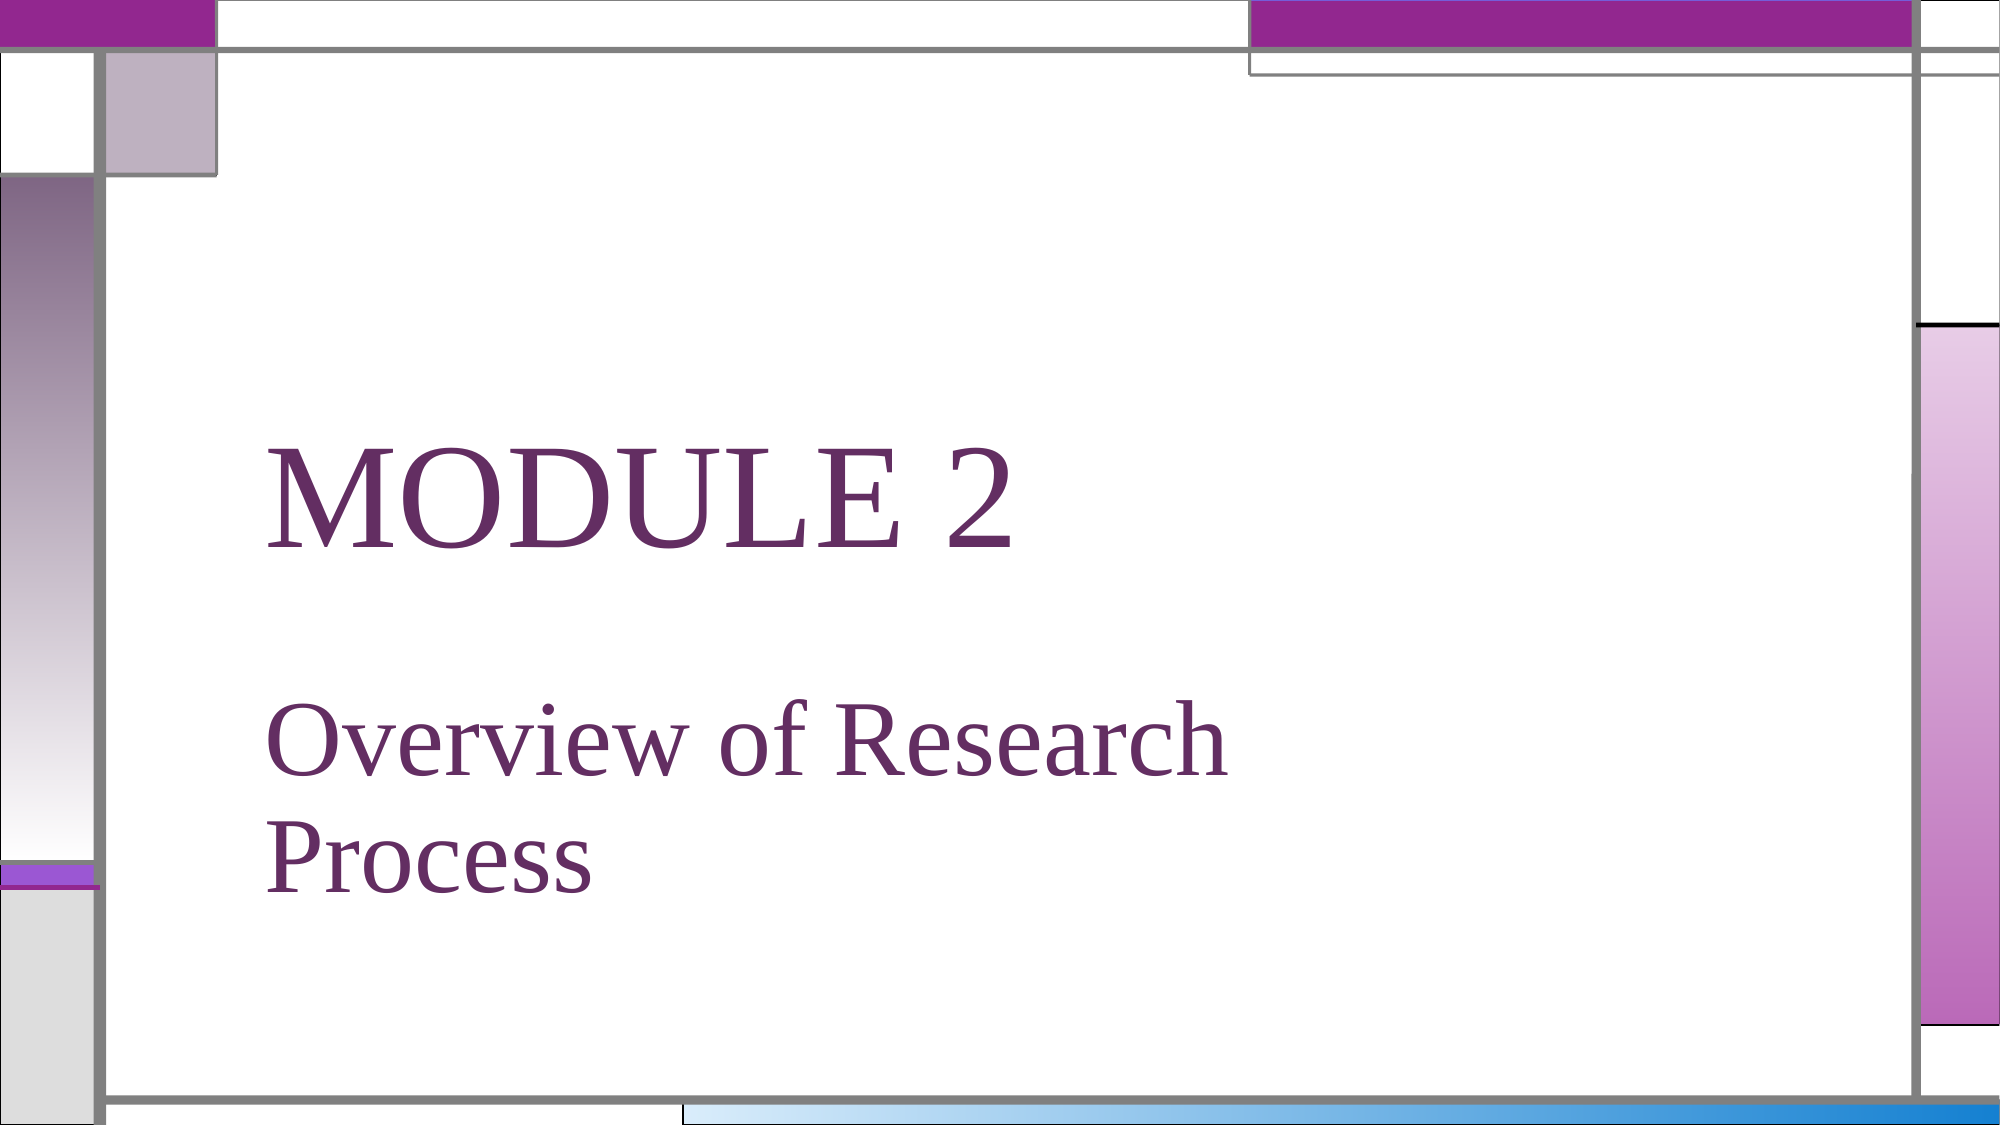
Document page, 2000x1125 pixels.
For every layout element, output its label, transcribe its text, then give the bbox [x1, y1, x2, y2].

title MODULE 2 [249, 224, 1750, 588]
subtitle Overview of Research Process [249, 675, 1600, 925]
